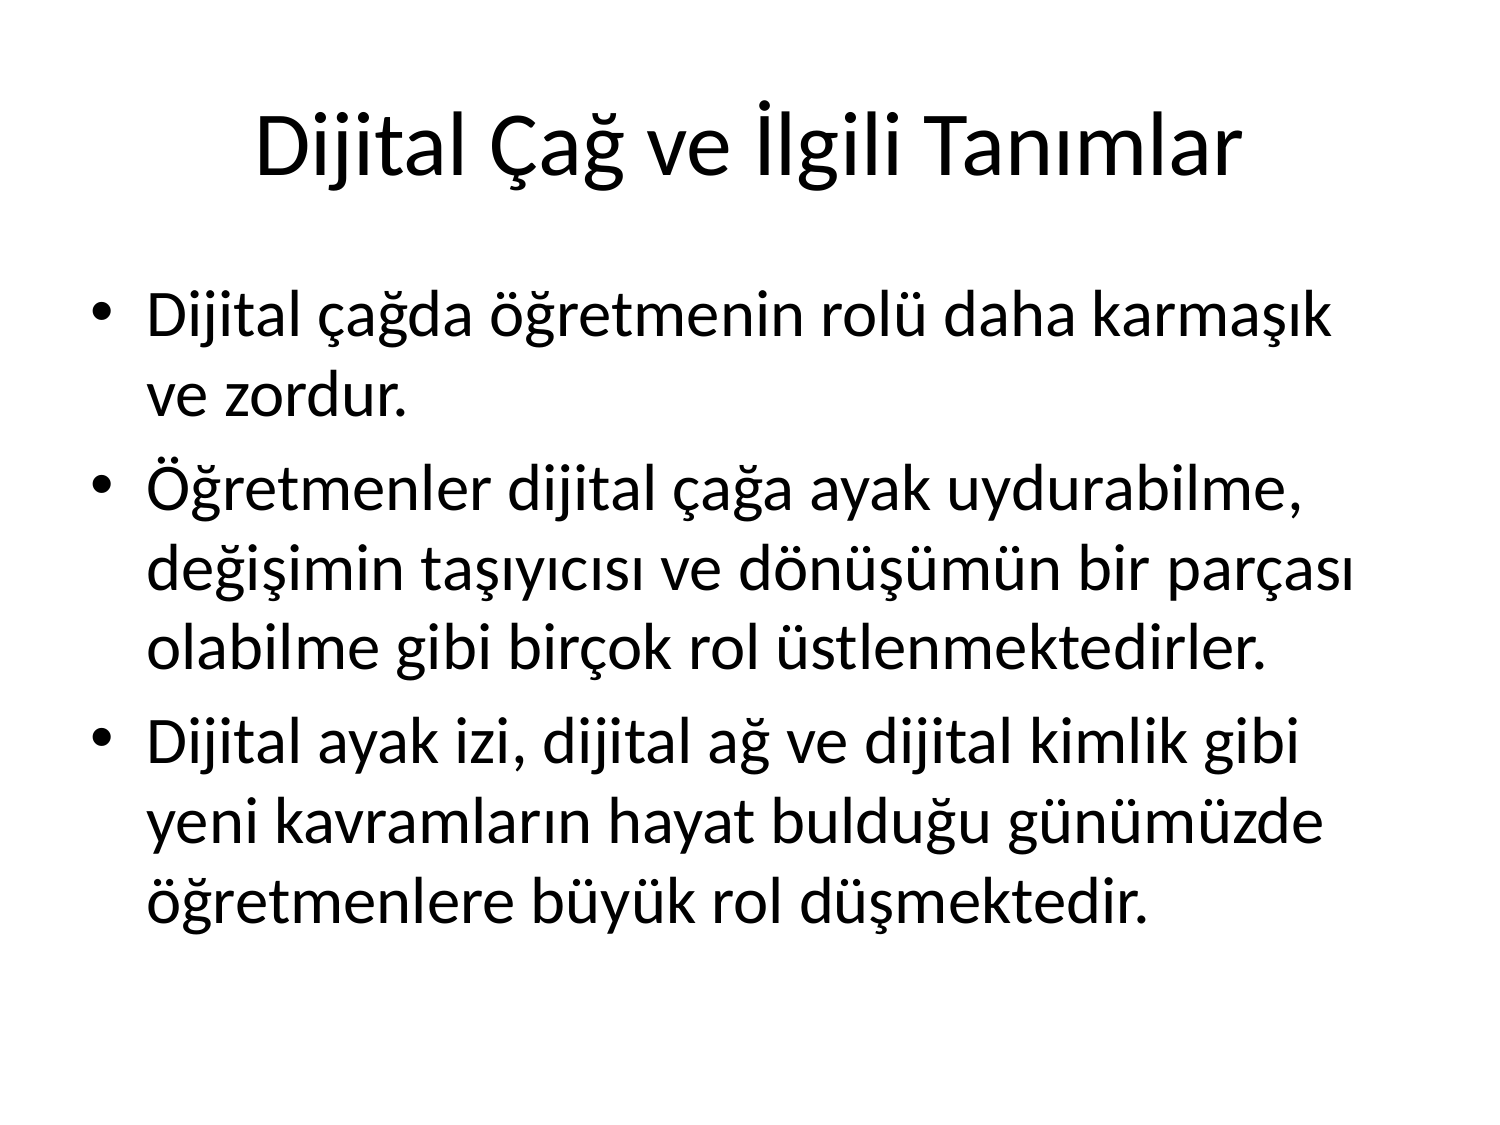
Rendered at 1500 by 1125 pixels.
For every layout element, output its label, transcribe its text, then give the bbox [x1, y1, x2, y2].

list Dijital çağda öğretmenin rolü daha karmaşık ve zordur. Öğretmenler dijital çağa ayak uydurabilme, değişimin taşıyıcısı ve dönüşümün bir parçası olabilme gibi birçok rol üstlenmektedirler. Dijital ayak izi, dijital ağ ve dijital kimlik gibi yeni kavramların hayat bulduğu günümüzde öğretmenlere büyük rol düşmektedir. [75, 262, 1425, 1005]
title Dijital Çağ ve İlgili Tanımlar [75, 45, 1425, 233]
